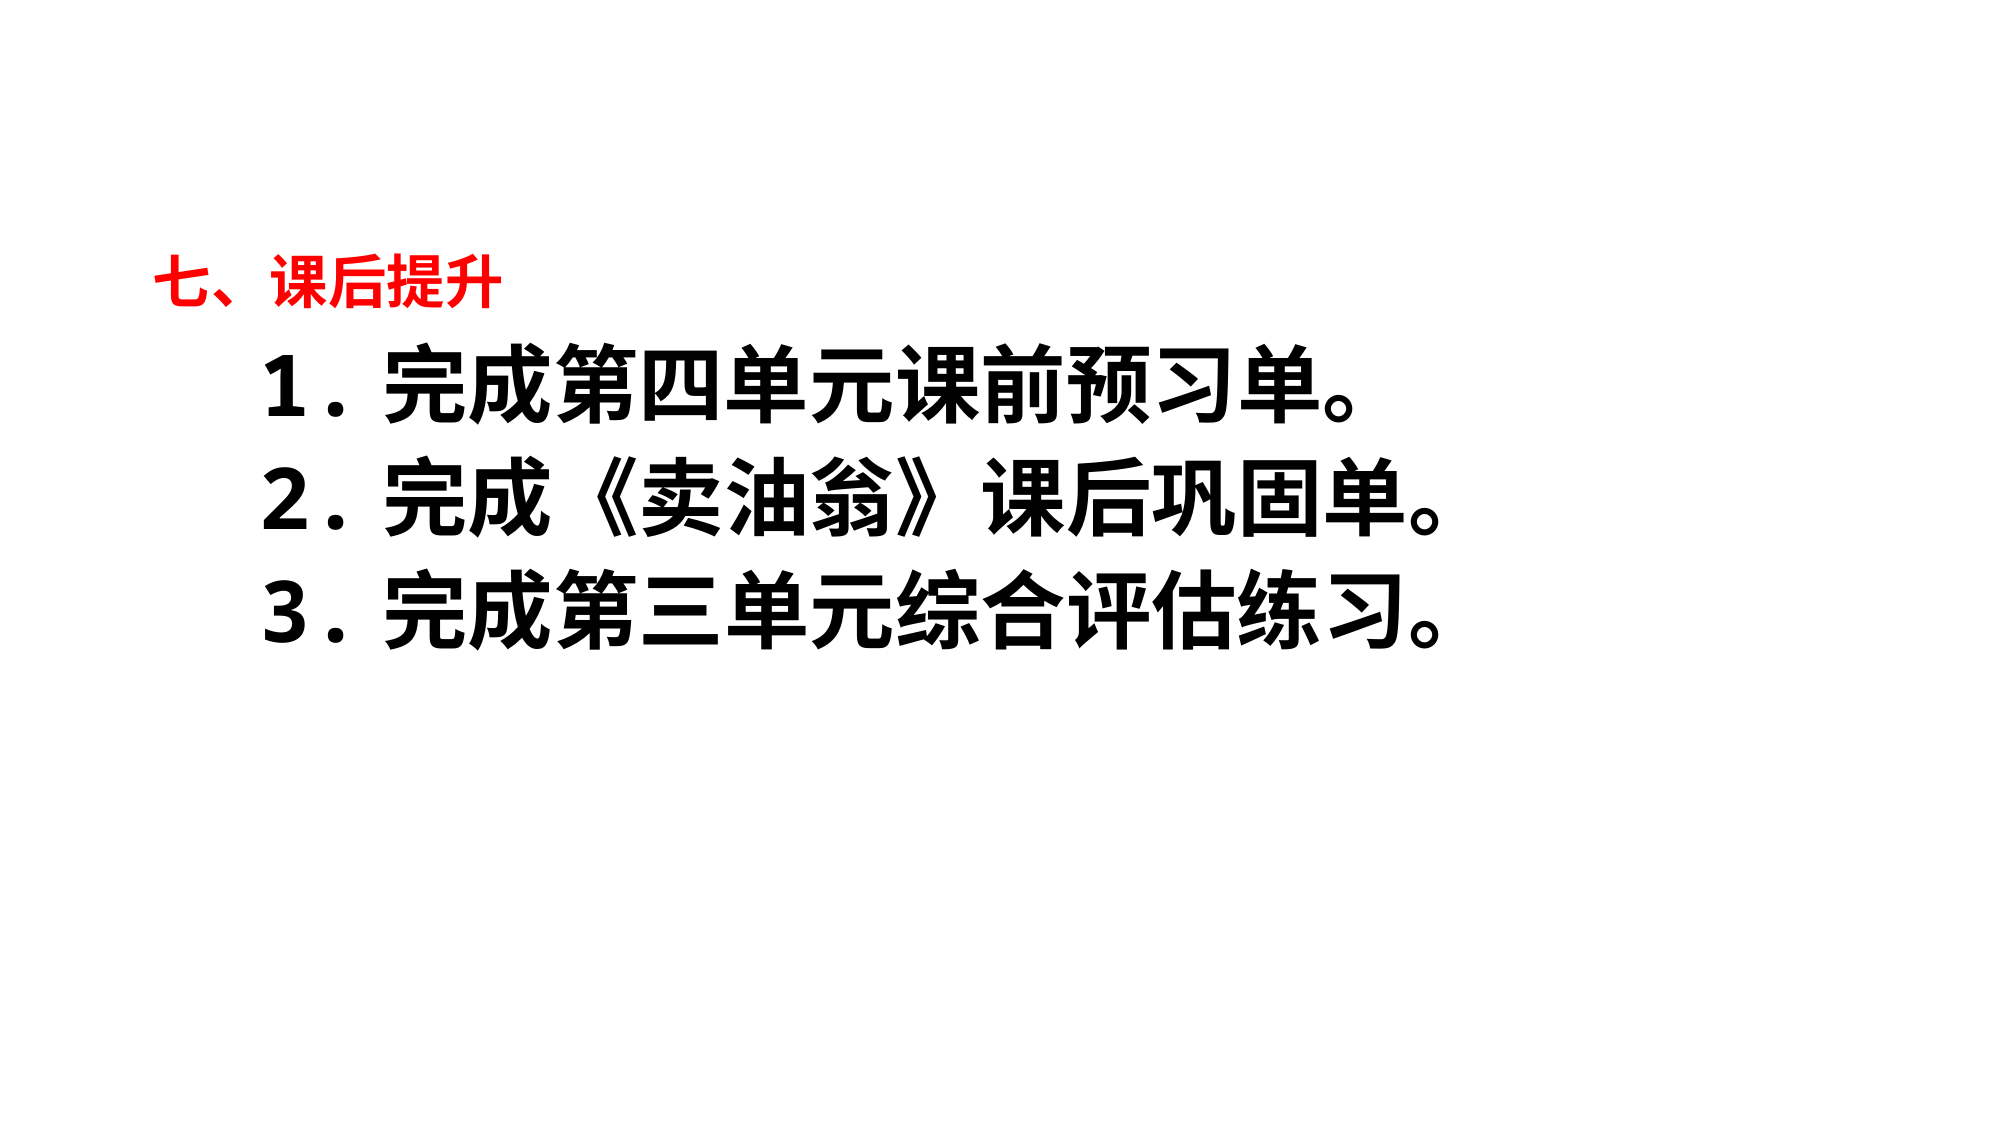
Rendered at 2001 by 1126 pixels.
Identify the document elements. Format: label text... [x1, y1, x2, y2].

title 七、课后提升 [137, 243, 1663, 457]
subtitle 1.完成第四单元课前预习单。 2.完成《卖油翁》课后巩固单。 3.完成第三单元综合评估练习。 [244, 335, 1627, 790]
